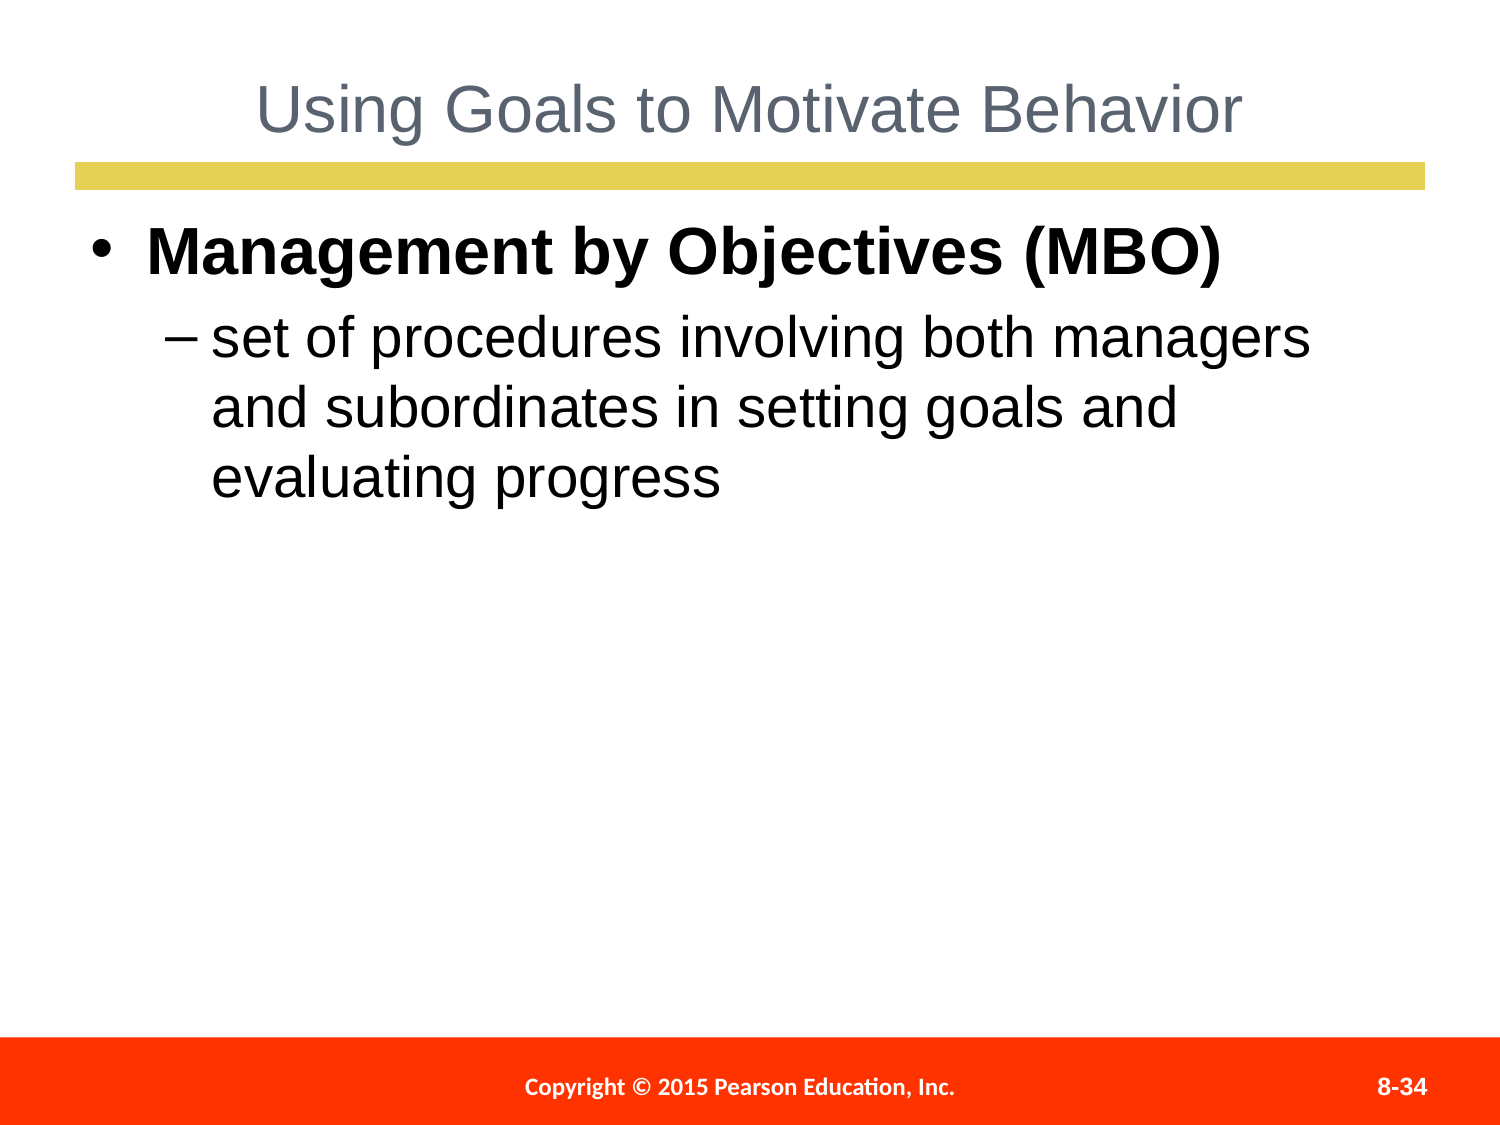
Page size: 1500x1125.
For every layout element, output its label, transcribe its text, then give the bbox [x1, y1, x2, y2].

title Using Goals to Motivate Behavior [74, 12, 1426, 199]
list Management by Objectives (MBO) set of procedures involving both managers and subordinates in setting goals and evaluating progress [74, 199, 1426, 1006]
